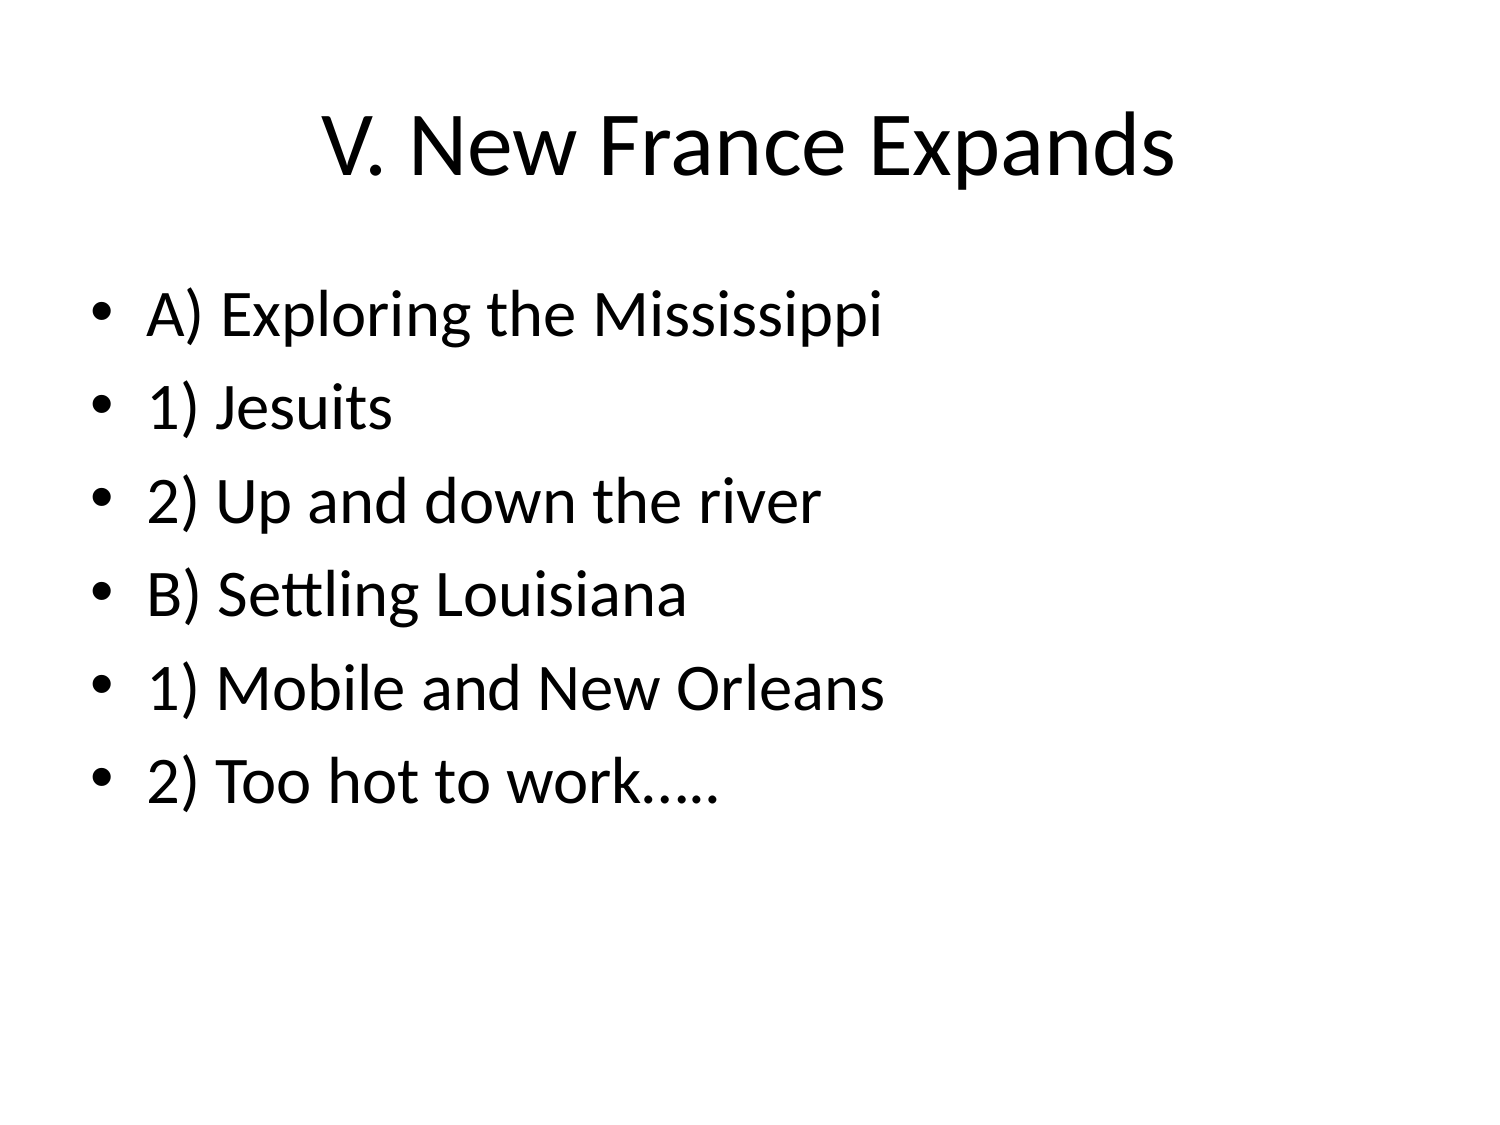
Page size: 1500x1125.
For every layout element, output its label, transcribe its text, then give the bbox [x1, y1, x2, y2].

title V. New France Expands [75, 45, 1425, 233]
list A) Exploring the Mississippi 1) Jesuits 2) Up and down the river B) Settling Louisiana 1) Mobile and New Orleans 2) Too hot to work….. [75, 262, 1425, 1005]
